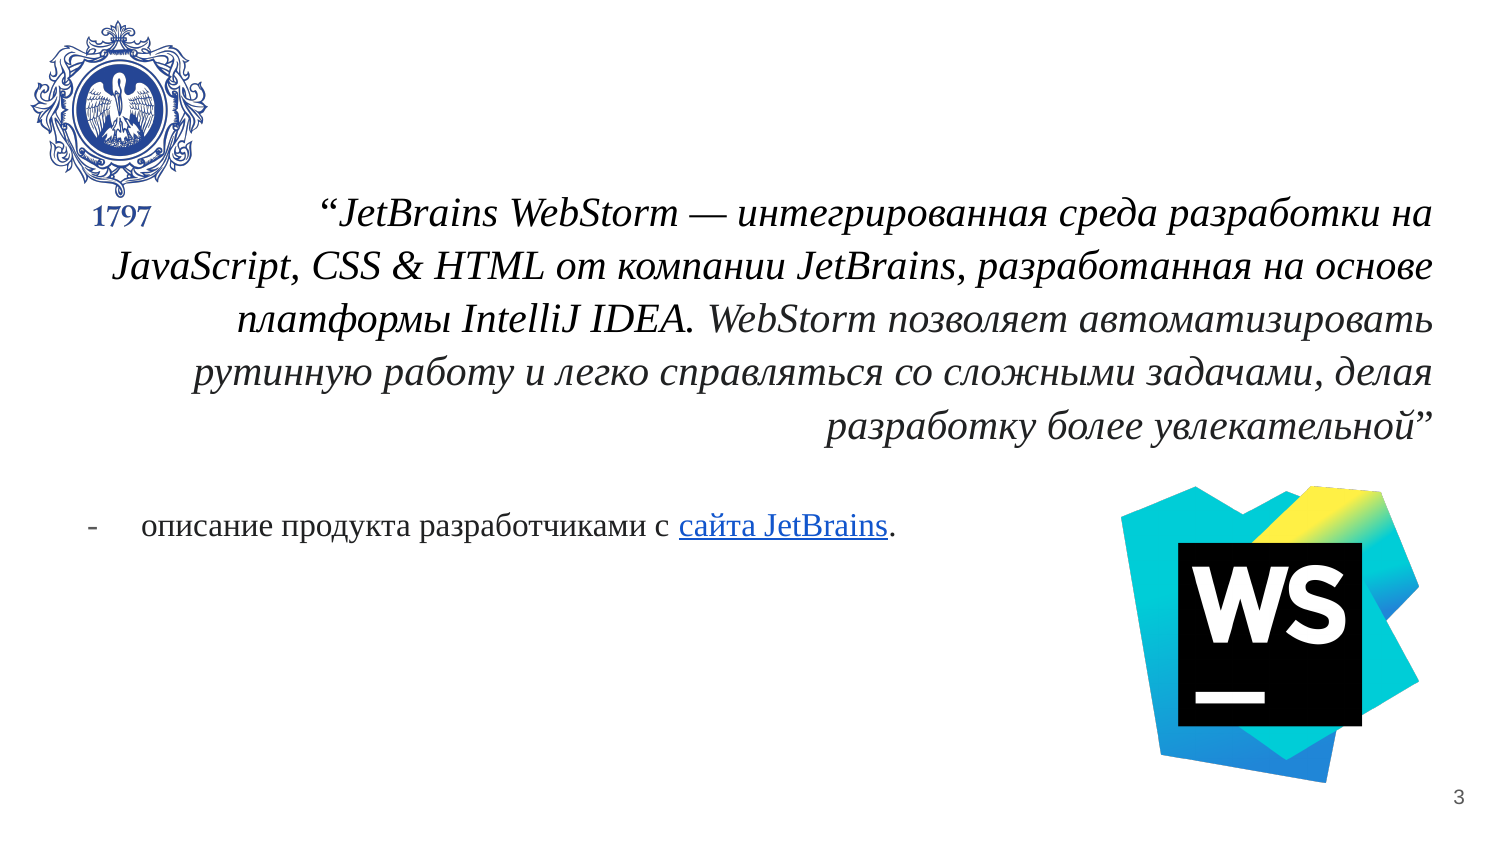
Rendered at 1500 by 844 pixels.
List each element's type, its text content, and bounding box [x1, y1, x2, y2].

picture [1121, 485, 1419, 784]
list “JetBrains WebStorm — интегрированная среда разработки на JavaScript, CSS & HTML от компании JetBrains, разработанная на основе платформы IntelliJ IDEA. WebStorm позволяет автоматизировать рутинную работу и легко справляться со сложными задачами, делая разработку более увлекательной” описание продукта разработчиками с сайта JetBrains. [51, 167, 1449, 844]
picture [30, 20, 208, 227]
slide_number ‹#› [1389, 764, 1480, 830]
